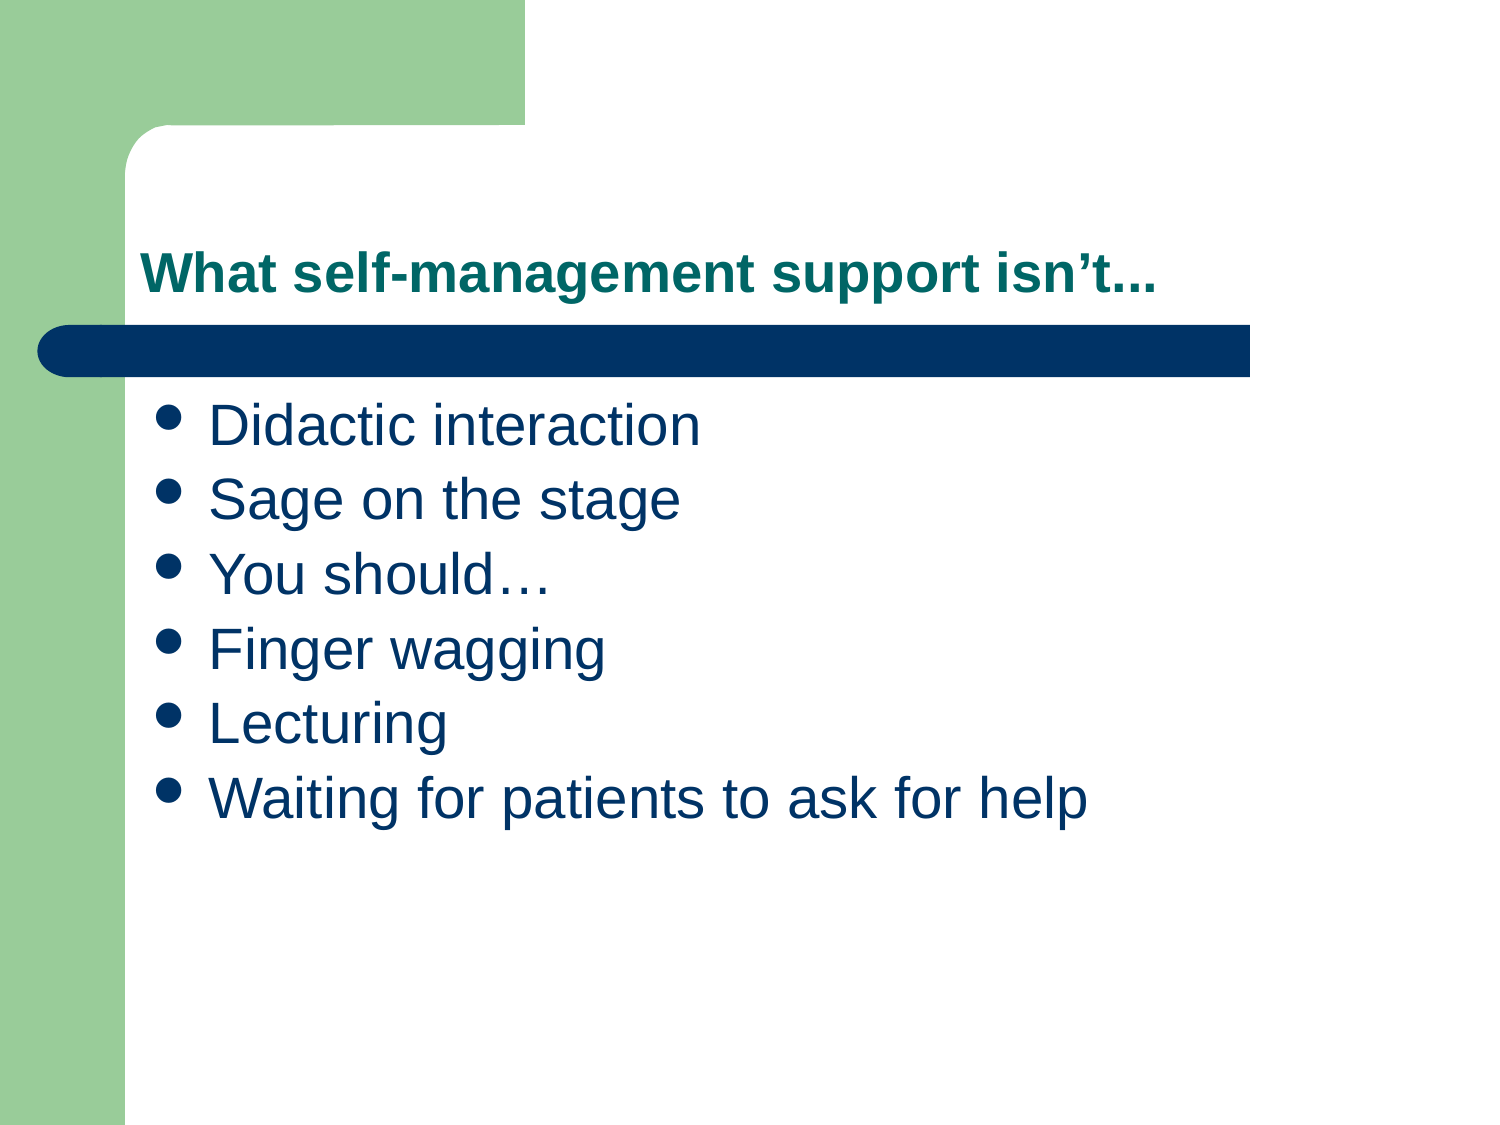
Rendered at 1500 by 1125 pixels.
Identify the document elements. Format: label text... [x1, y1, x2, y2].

list Didactic interaction Sage on the stage You should… Finger wagging Lecturing Waiting for patients to ask for help [137, 387, 1400, 999]
title What self-management support isn’t... [124, 124, 1426, 313]
